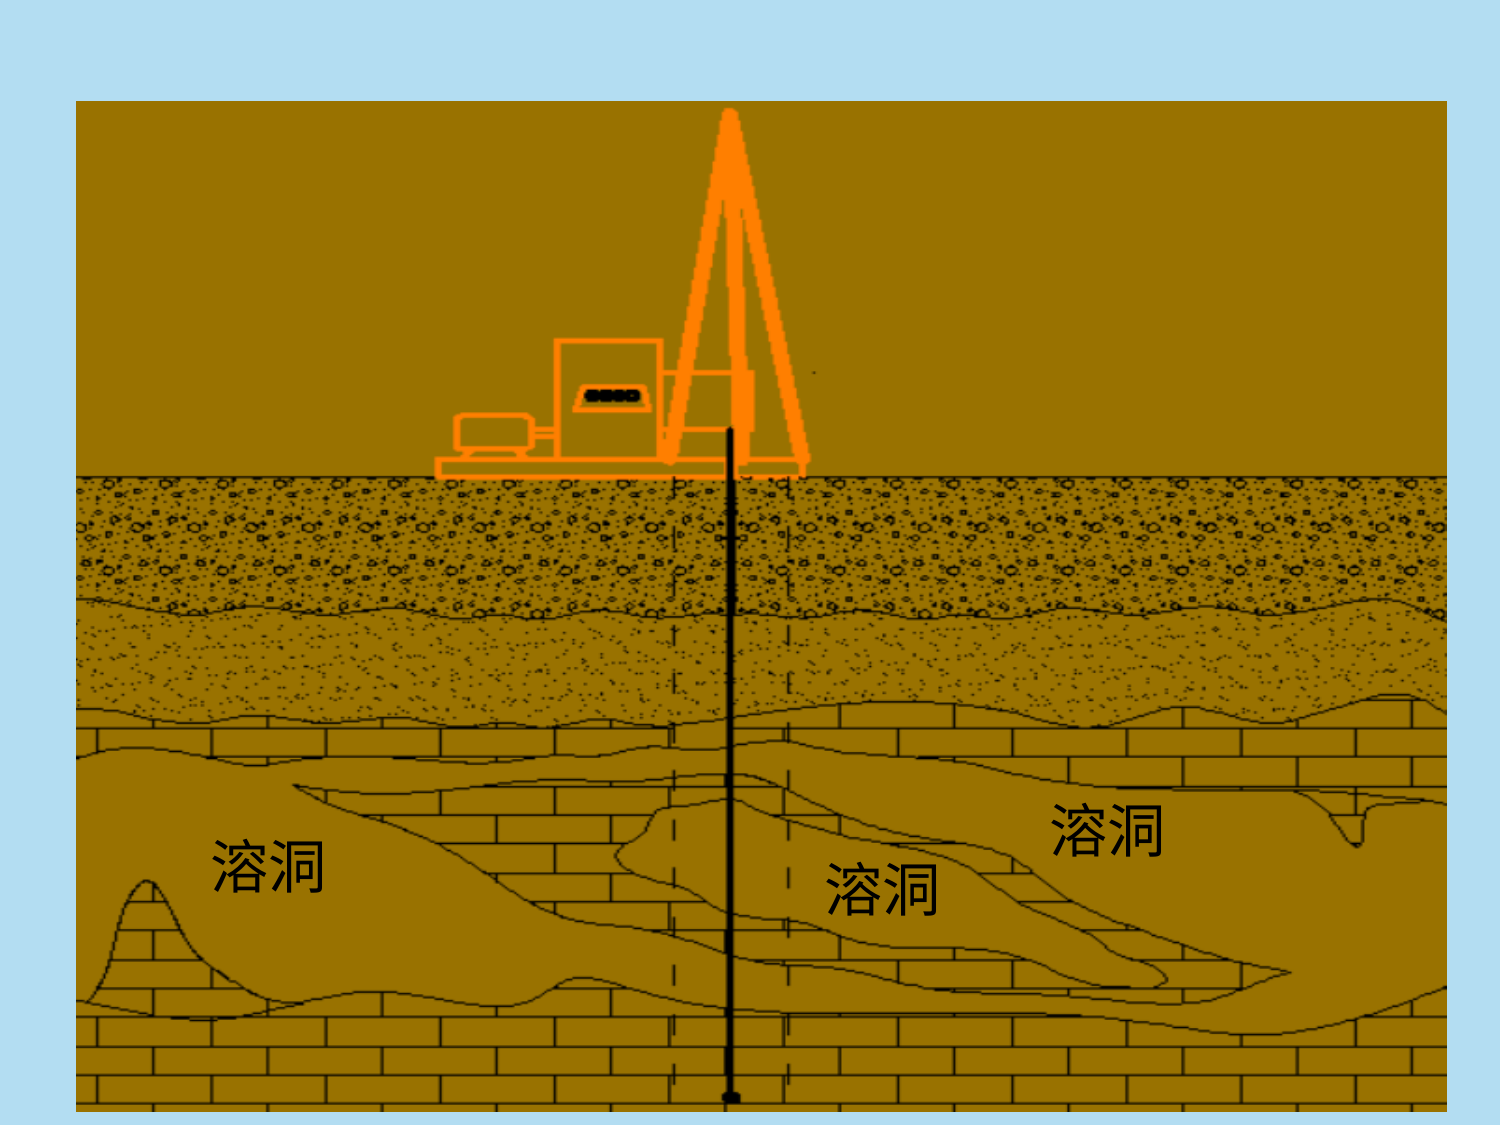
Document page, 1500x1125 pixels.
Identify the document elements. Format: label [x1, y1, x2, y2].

picture [76, 101, 1447, 1112]
